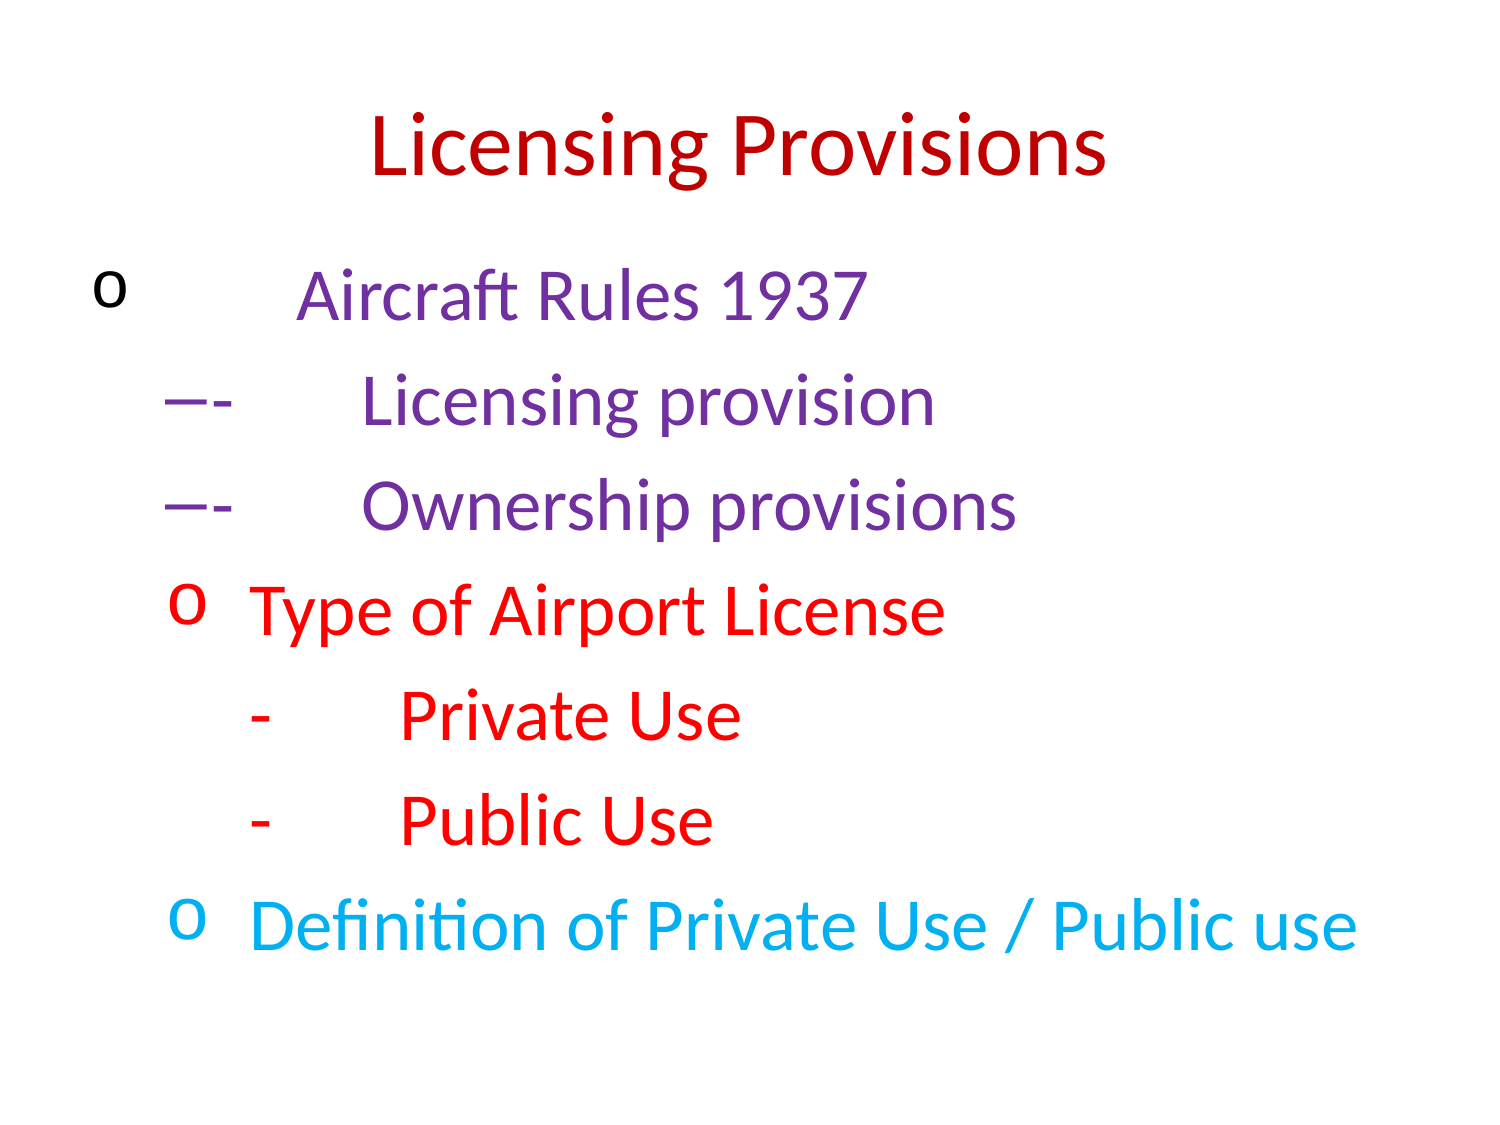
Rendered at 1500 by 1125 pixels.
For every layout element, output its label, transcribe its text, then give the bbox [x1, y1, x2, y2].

list Aircraft Rules 1937 - Licensing provision - Ownership provisions Type of Airport License - Private Use - Public Use Definition of Private Use / Public use [75, 237, 1425, 1063]
title Licensing Provisions [75, 45, 1425, 233]
